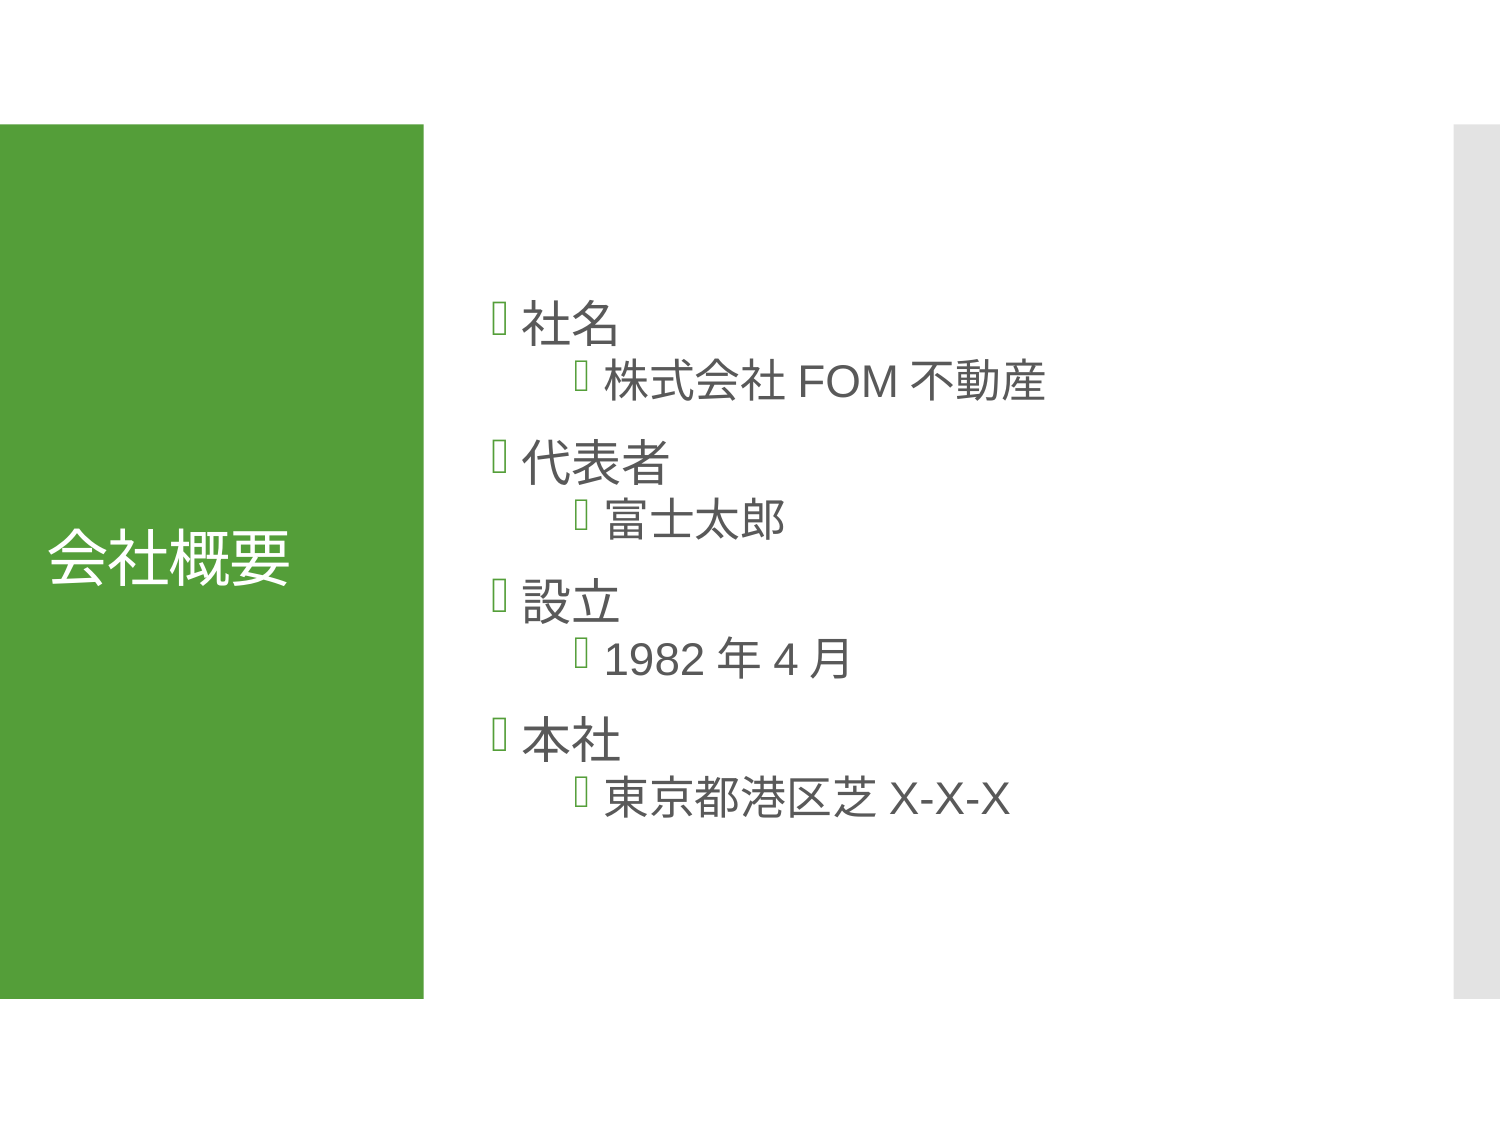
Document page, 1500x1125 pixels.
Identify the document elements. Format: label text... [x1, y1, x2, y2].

title 会社概要 [31, 184, 394, 940]
list 社名 株式会社FOM不動産 代表者 富士太郎 設立 1982年4月 本社 東京都港区芝X-X-X [476, 141, 1376, 982]
